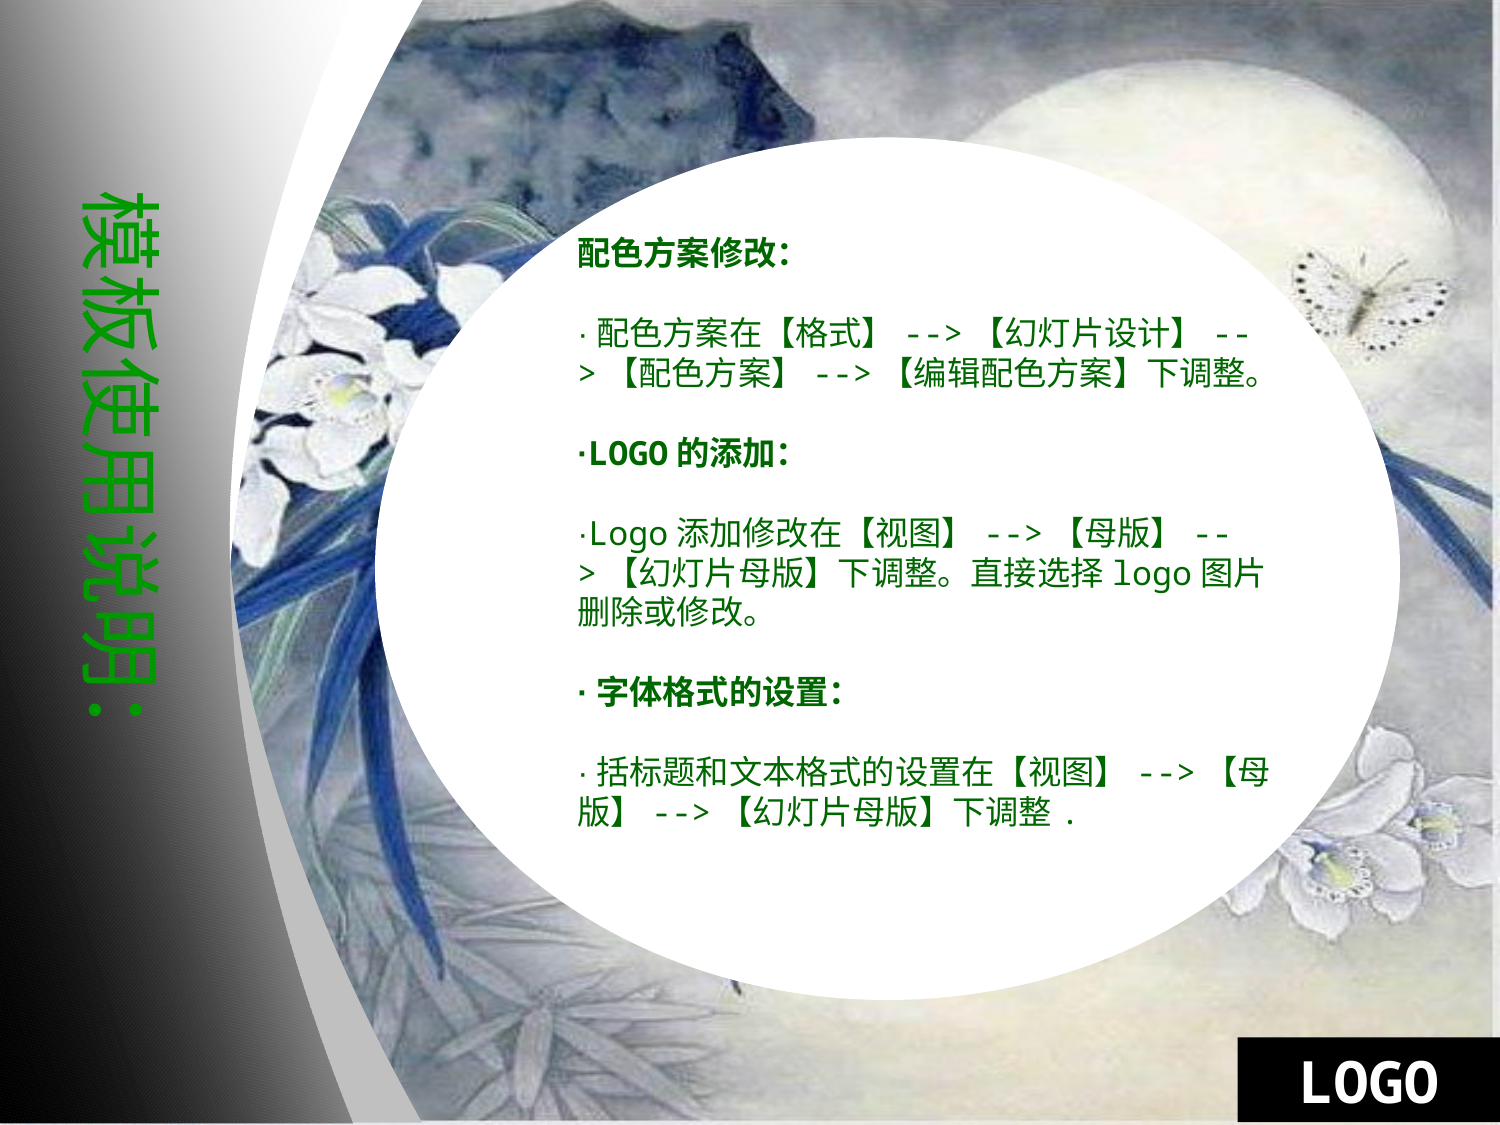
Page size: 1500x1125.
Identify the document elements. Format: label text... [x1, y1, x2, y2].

text_box 模板使用说明： [50, 0, 181, 963]
picture [0, 0, 1500, 1125]
text_box LOGO [1237, 1037, 1500, 1123]
text_box 配色方案修改： ·配色方案在【格式】-->【幻灯片设计】-->【配色方案】-->【编辑配色方案】下调整。 ·LOGO的添加： ·Logo添加修改在【视图】-->【母版】-->【幻灯片母版】下调整。直接选择logo图片删除或修改。 ·字体格式的设置： ·括标题和文本格式的设置在【视图】-->【母版】-->【幻灯片母版】下调整. [562, 224, 1288, 896]
